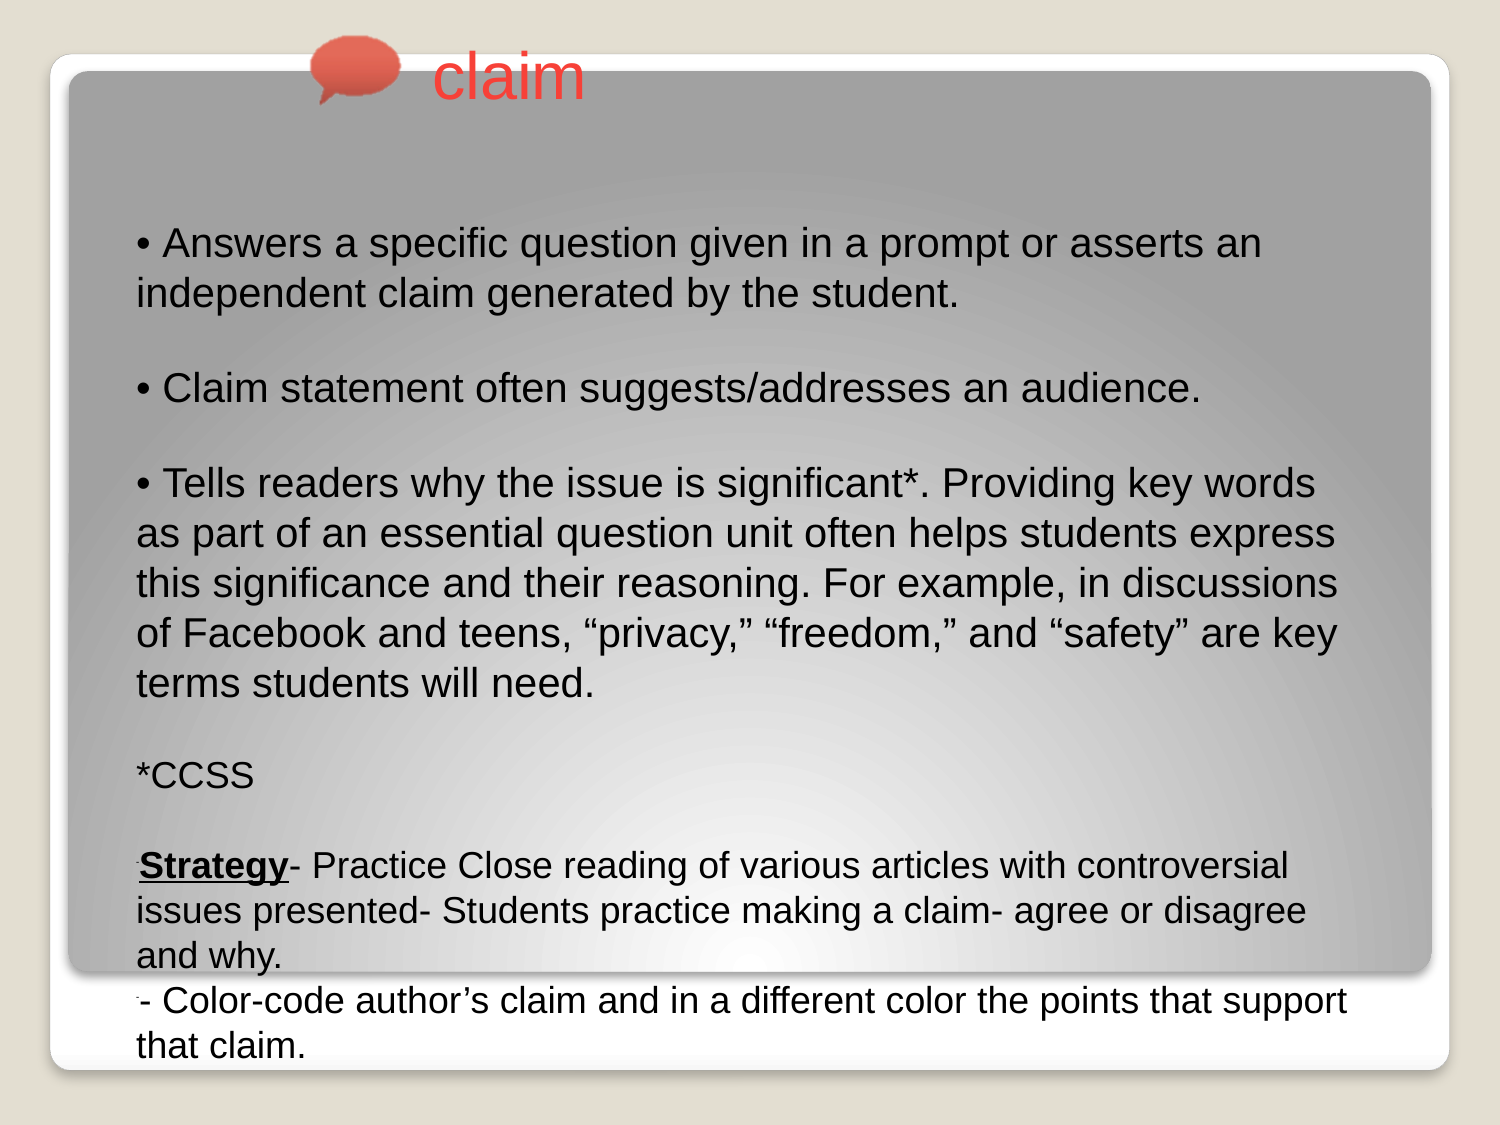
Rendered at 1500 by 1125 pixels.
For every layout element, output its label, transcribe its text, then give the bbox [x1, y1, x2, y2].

text_box claim [417, 25, 1198, 121]
text_box • Answers a specific question given in a prompt or asserts an independent claim generated by the student. • Claim statement often suggests/addresses an audience. • Tells readers why the issue is significant*. Providing key words as part of an essential question unit often helps students express this significance and their reasoning. For example, in discussions of Facebook and teens, “privacy,” “freedom,” and “safety” are key terms students will need. *CCSS Strategy- Practice Close reading of various articles with controversial issues presented- Students practice making a claim- agree or disagree and why. - Color-code author’s claim and in a different color the points that support that claim. [121, 208, 1374, 1074]
text_box [269, 17, 595, 126]
slide_number [1369, 698, 1445, 1125]
